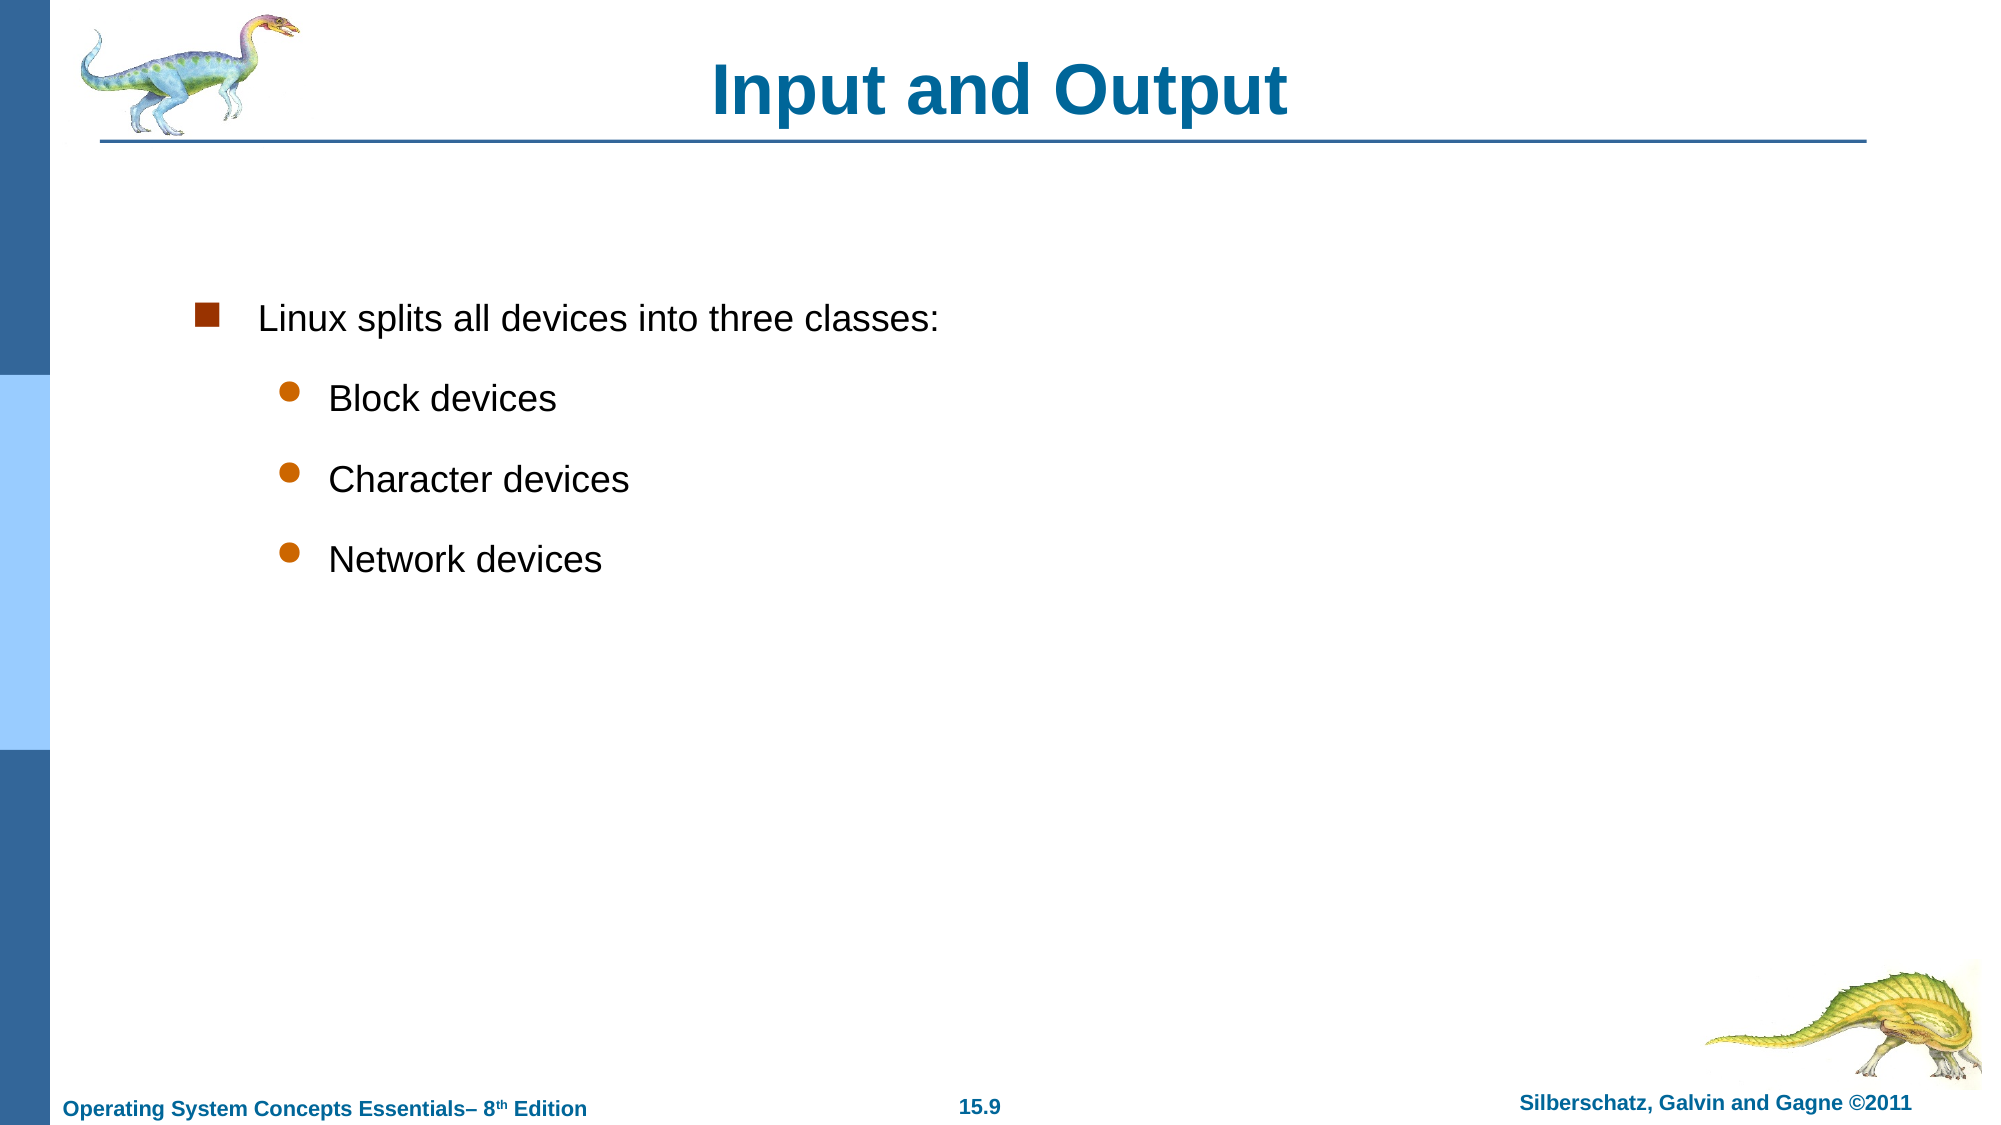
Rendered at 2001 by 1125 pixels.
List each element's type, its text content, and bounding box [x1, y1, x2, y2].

title Input and Output [99, 45, 1900, 141]
picture [1700, 959, 1982, 1090]
list Linux splits all devices into three classes: Block devices Character devices Network devices [176, 202, 1860, 1007]
picture [62, 0, 324, 149]
